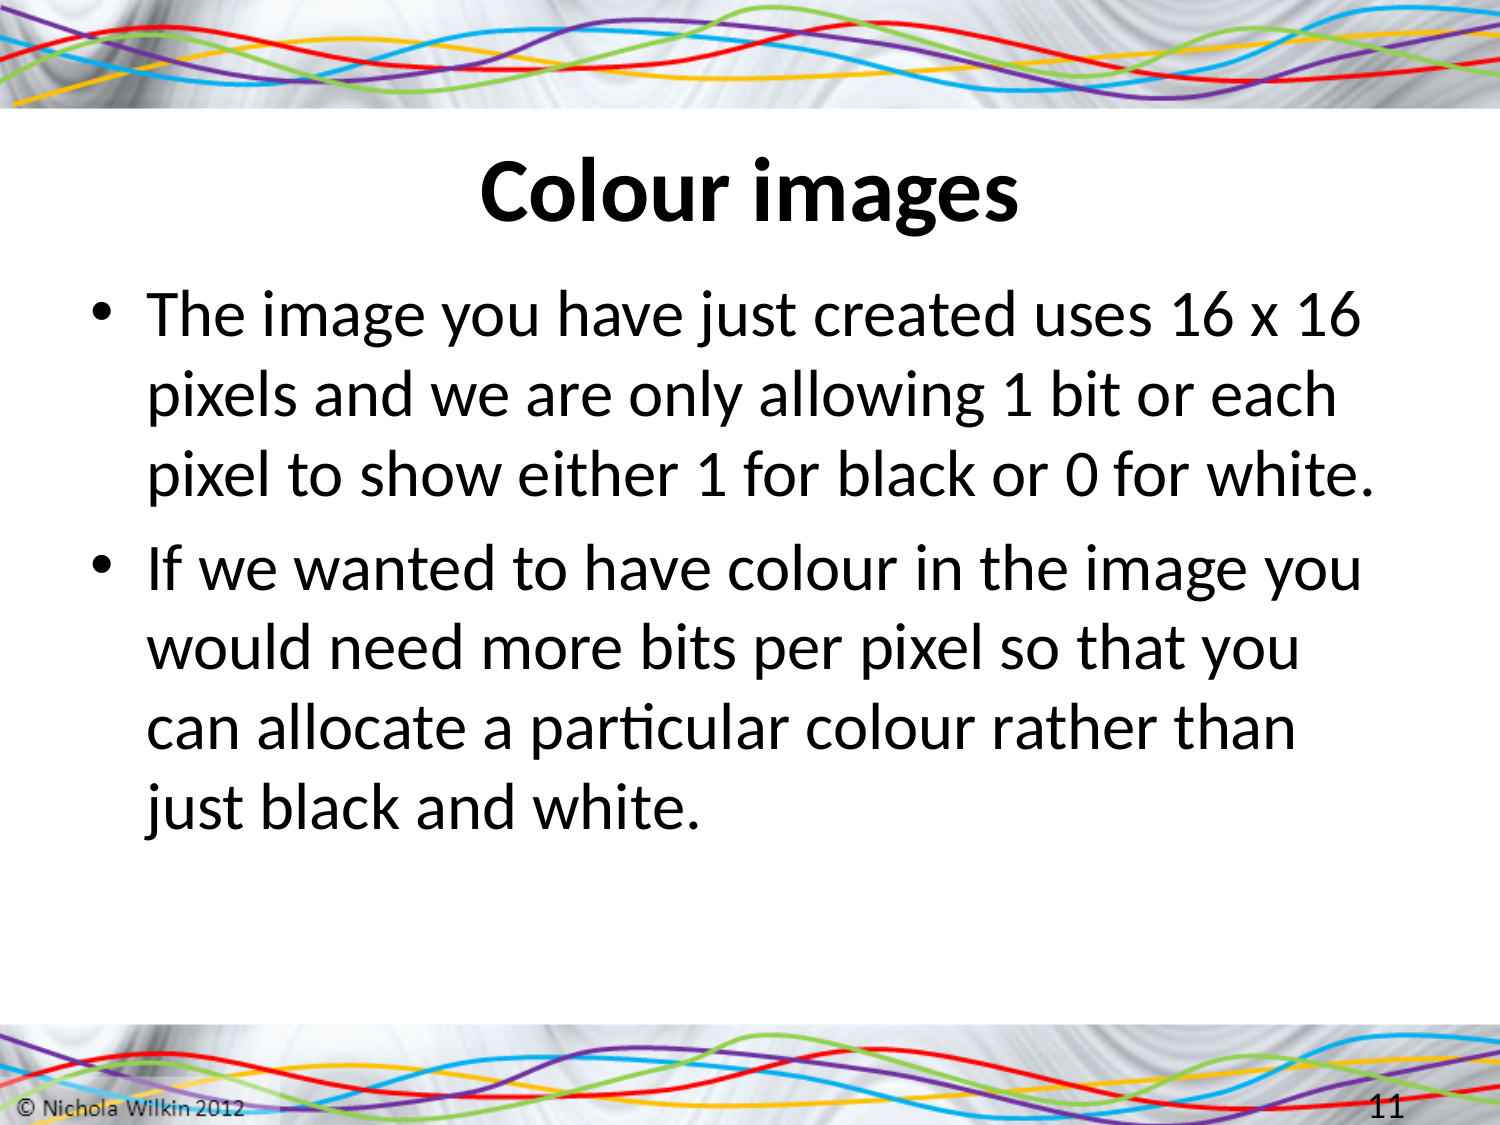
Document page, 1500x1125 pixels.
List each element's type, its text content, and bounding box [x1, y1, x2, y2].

slide_number 11 [1352, 1074, 1465, 1125]
title Colour images [75, 113, 1425, 256]
picture [0, 0, 1500, 1125]
list The image you have just created uses 16 x 16 pixels and we are only allowing 1 bit or each pixel to show either 1 for black or 0 for white. If we wanted to have colour in the image you would need more bits per pixel so that you can allocate a particular colour rather than just black and white. [75, 262, 1425, 1005]
